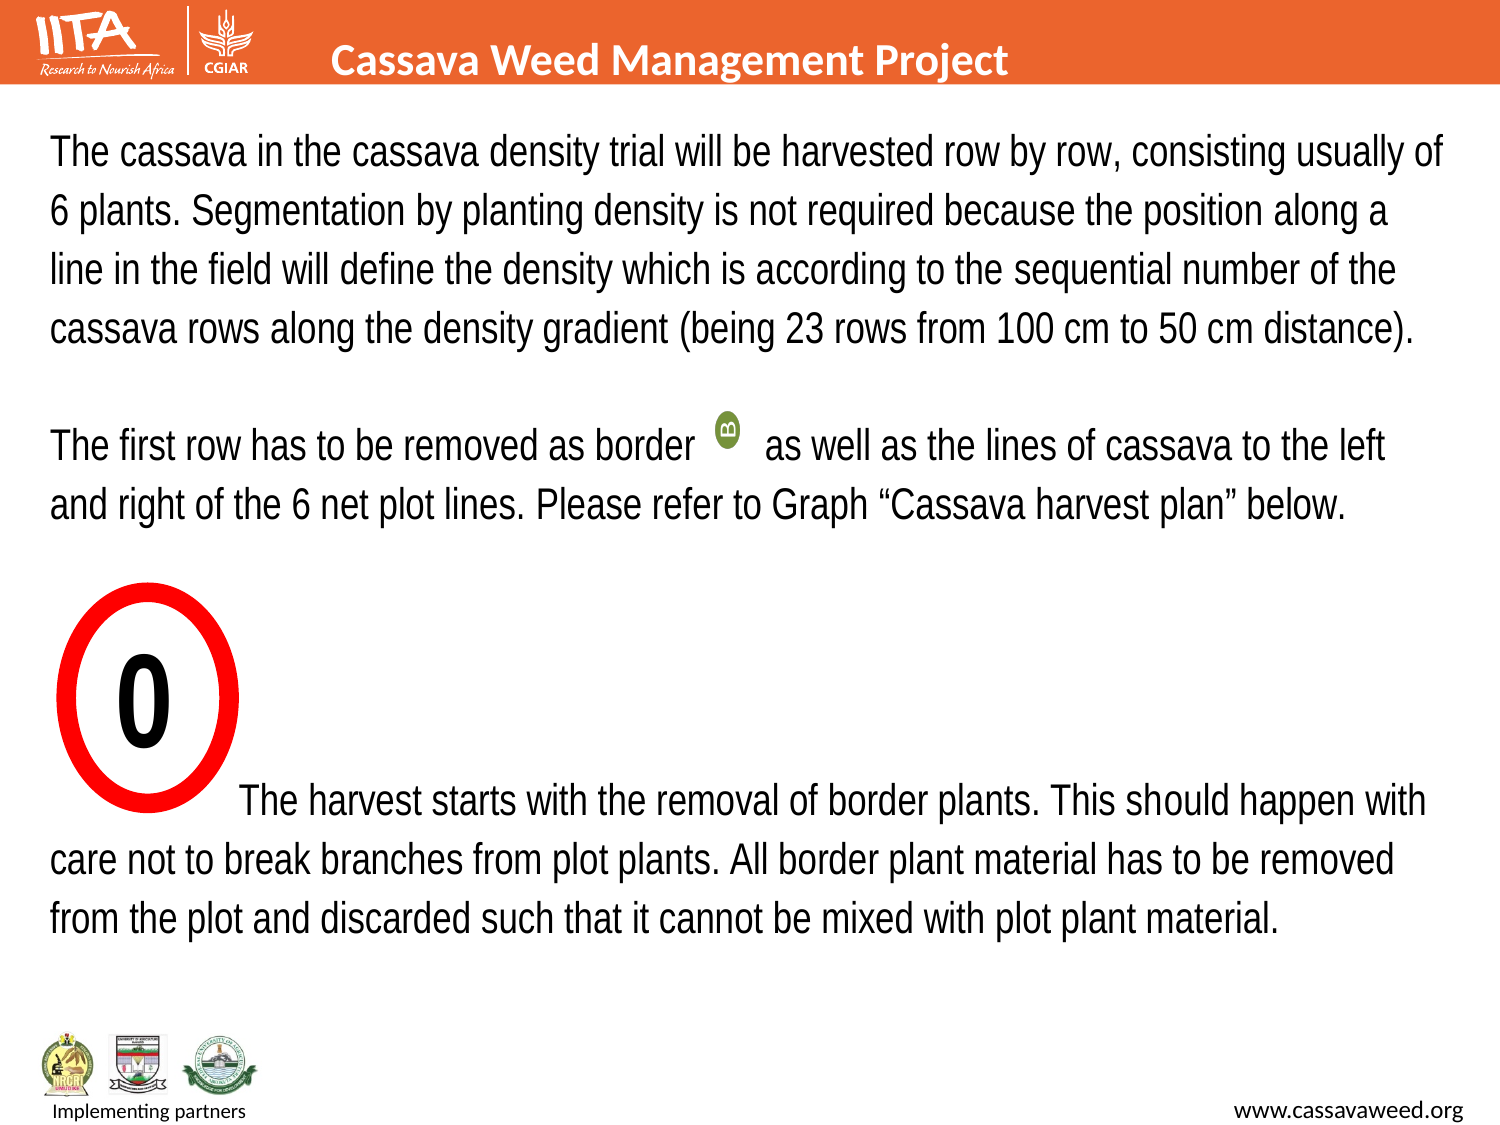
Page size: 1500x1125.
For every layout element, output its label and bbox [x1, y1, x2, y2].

picture [49, 124, 1451, 988]
picture [37, 1031, 284, 1106]
